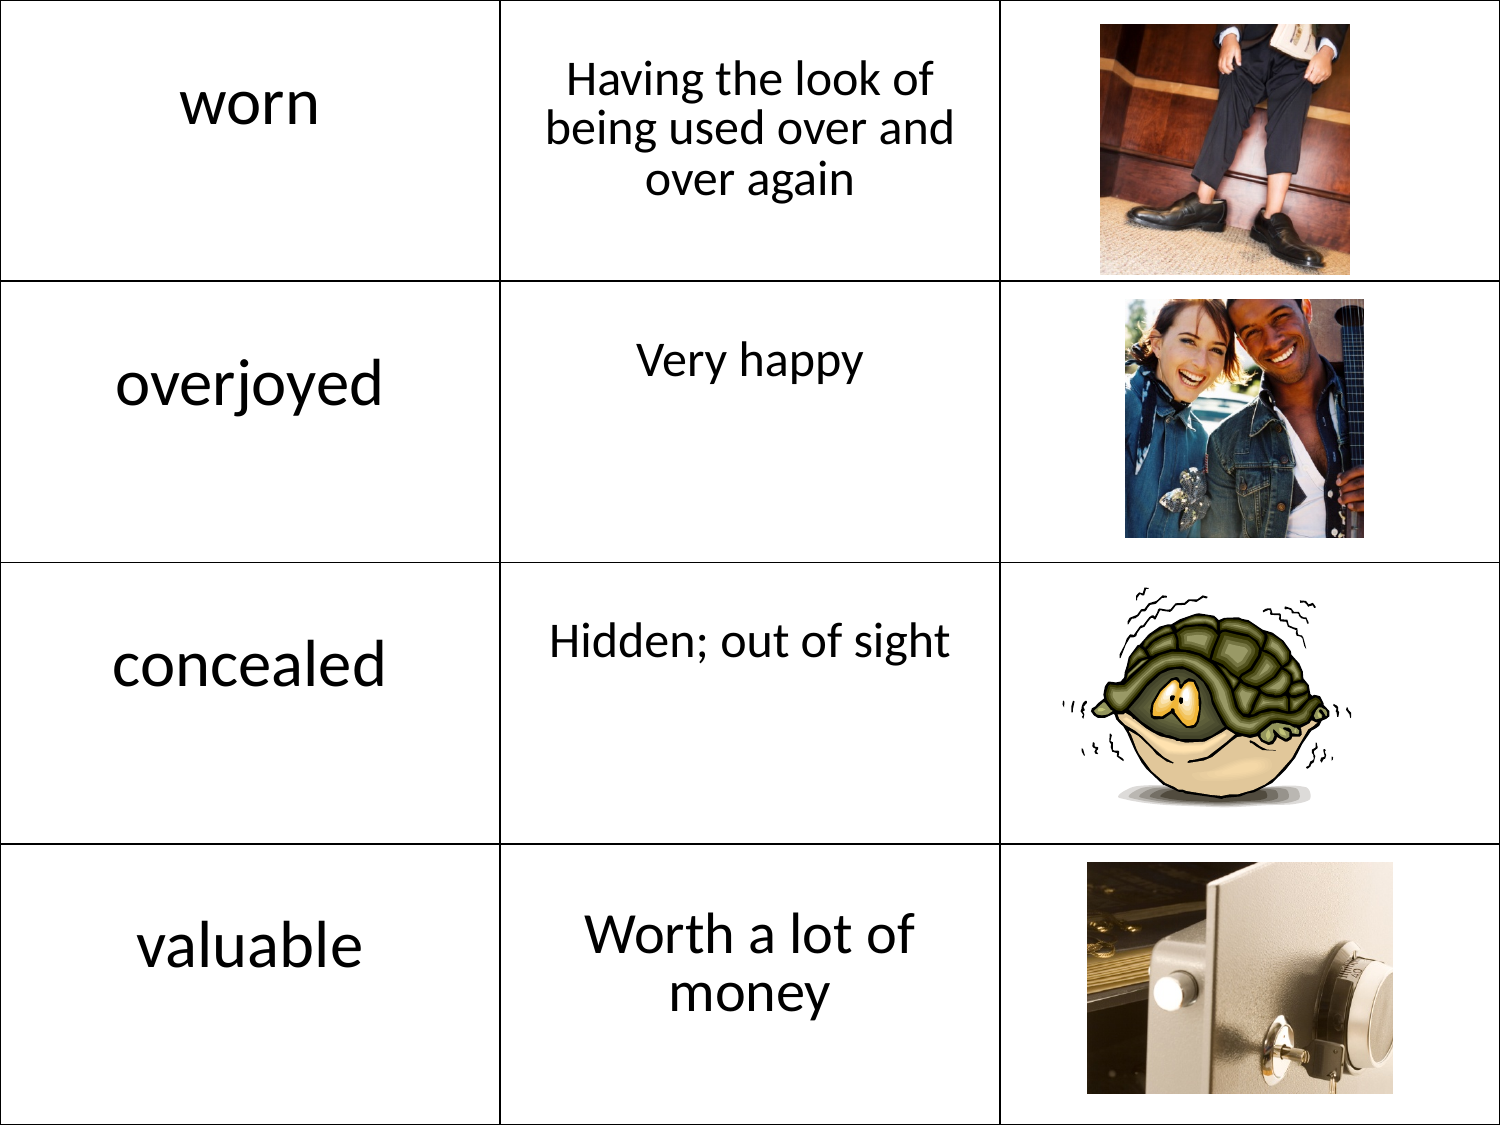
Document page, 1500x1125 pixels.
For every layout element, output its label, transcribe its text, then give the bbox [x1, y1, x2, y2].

table_cell overjoyed [1, 282, 499, 562]
table_cell Hidden; out of sight [501, 563, 999, 843]
picture [1062, 587, 1352, 810]
picture [1087, 862, 1393, 1094]
table_header Having the look of being used over and over again [501, 1, 999, 280]
table_cell valuable [1, 845, 499, 1124]
table_cell [1001, 563, 1499, 843]
picture [1124, 299, 1364, 538]
table_cell Very happy [501, 282, 999, 562]
picture [1099, 24, 1351, 276]
table_header [1001, 1, 1499, 280]
table_cell Worth a lot of money [501, 845, 999, 1124]
table_cell [1001, 845, 1499, 1124]
table_cell [1001, 282, 1499, 562]
table_cell concealed [1, 563, 499, 843]
table_header worn [1, 1, 499, 280]
